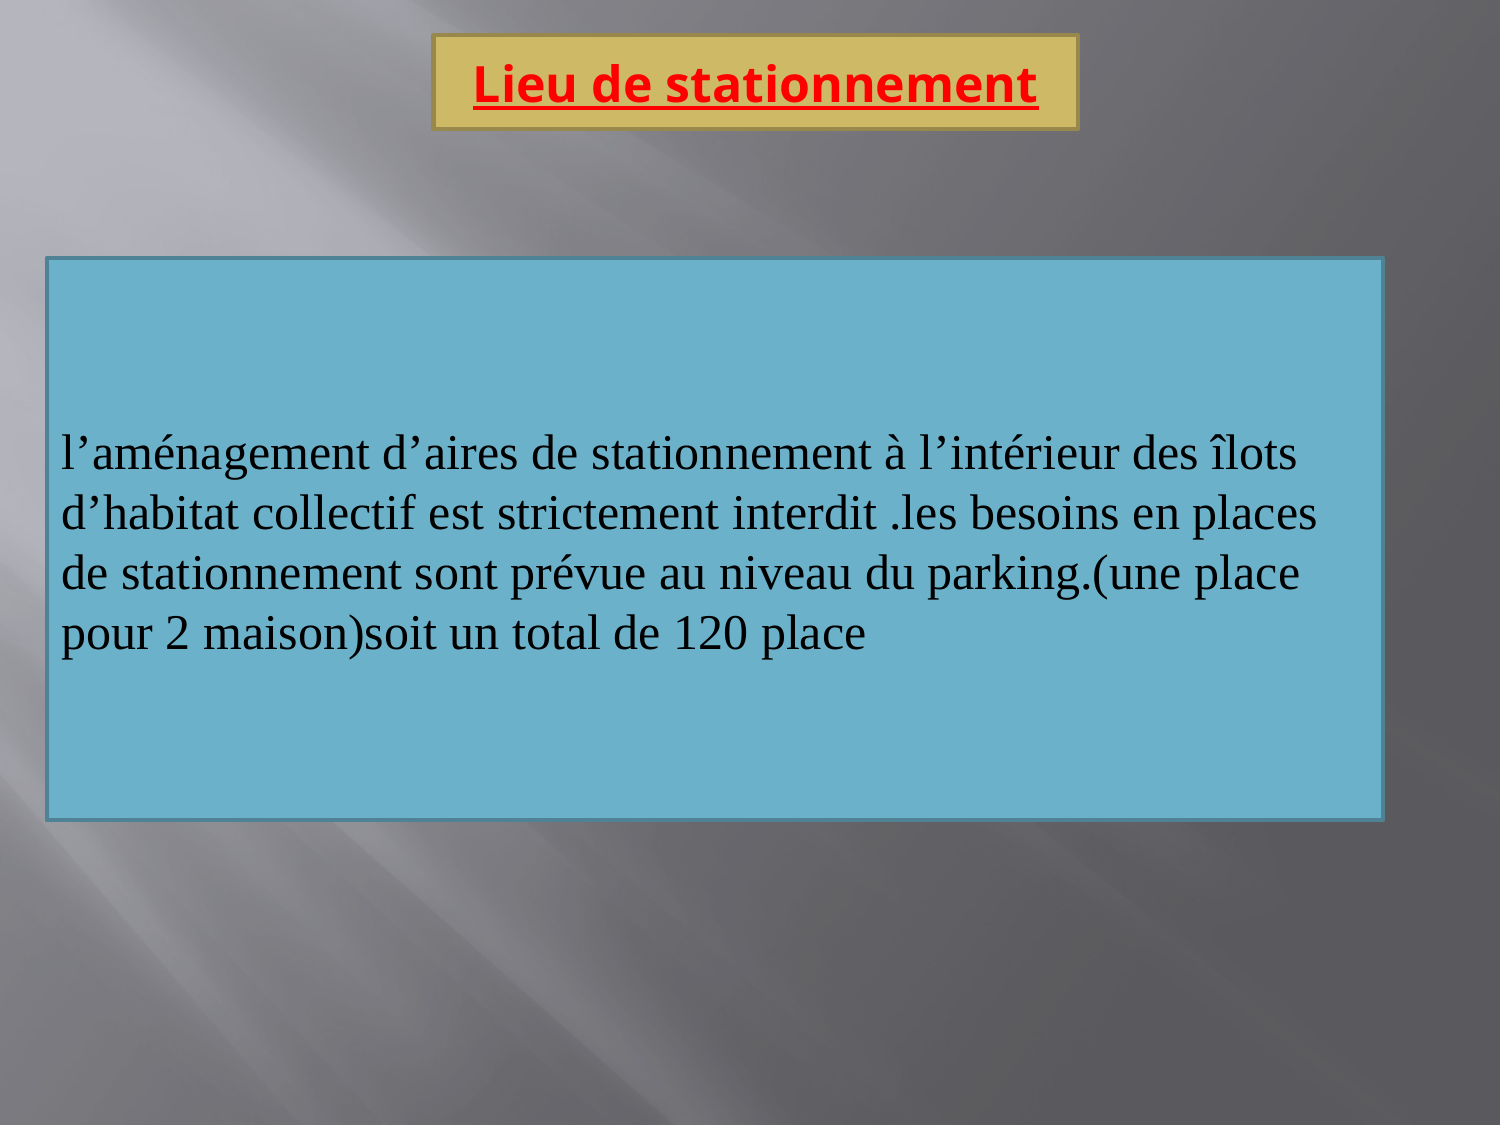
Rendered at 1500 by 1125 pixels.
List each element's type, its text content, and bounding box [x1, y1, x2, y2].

text_box l’aménagement d’aires de stationnement à l’intérieur des îlots d’habitat collectif est strictement interdit .les besoins en places de stationnement sont prévue au niveau du parking.(une place pour 2 maison)soit un total de 120 place [45, 256, 1385, 822]
text_box Lieu de stationnement [431, 33, 1080, 131]
